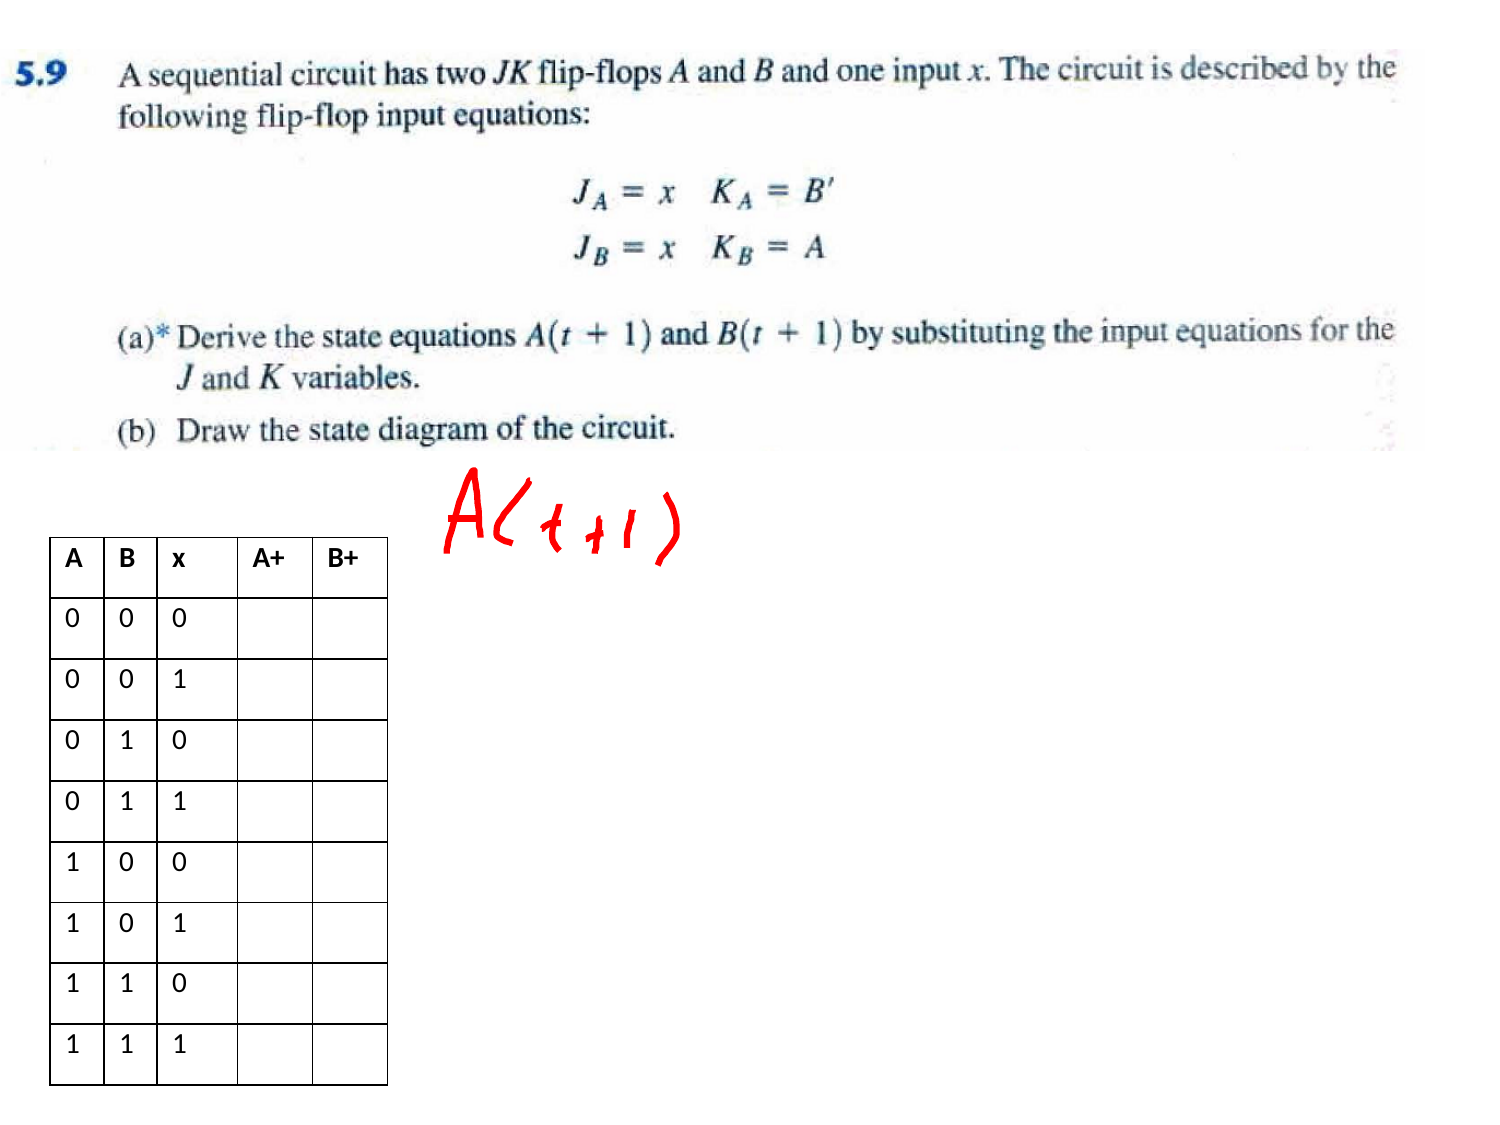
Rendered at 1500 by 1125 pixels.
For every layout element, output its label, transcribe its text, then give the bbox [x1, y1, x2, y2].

table_header B [105, 538, 156, 597]
table_cell [238, 599, 312, 658]
table_cell [313, 721, 387, 780]
table_cell 0 [51, 599, 103, 658]
table_cell 1 [105, 721, 156, 780]
table_cell [238, 660, 312, 719]
table_header x [158, 538, 237, 597]
table_cell [238, 964, 312, 1023]
table_cell 0 [105, 660, 156, 719]
table_cell 1 [158, 660, 237, 719]
table_cell 0 [51, 660, 103, 719]
table_cell 0 [51, 782, 103, 841]
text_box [446, 470, 677, 566]
table_cell [313, 599, 387, 658]
table_cell 0 [105, 599, 156, 658]
table_cell 1 [51, 1025, 103, 1084]
picture [0, 49, 1426, 452]
table_cell 0 [158, 721, 237, 780]
table_header A+ [238, 538, 312, 597]
table_cell [238, 1025, 312, 1084]
table_cell [313, 782, 387, 841]
table_cell 1 [51, 843, 103, 902]
table_cell [313, 964, 387, 1023]
table_cell 0 [105, 903, 156, 962]
table_cell 1 [105, 964, 156, 1023]
table_cell [313, 843, 387, 902]
table_cell [313, 1025, 387, 1084]
table_cell 1 [105, 1025, 156, 1084]
table_cell 1 [158, 782, 237, 841]
table_cell [313, 903, 387, 962]
table_cell [238, 843, 312, 902]
table_cell 1 [51, 903, 103, 962]
table_cell 1 [51, 964, 103, 1023]
table_cell 1 [158, 903, 237, 962]
table_cell 0 [51, 721, 103, 780]
table_cell [238, 782, 312, 841]
table_cell [238, 903, 312, 962]
table_header B+ [313, 538, 387, 597]
table_cell 1 [105, 782, 156, 841]
table_cell 0 [105, 843, 156, 902]
table_cell 0 [158, 599, 237, 658]
table_cell 1 [158, 1025, 237, 1084]
table_cell 0 [158, 964, 237, 1023]
table_header A [51, 538, 103, 597]
table_cell [313, 660, 387, 719]
table_cell [238, 721, 312, 780]
table_cell 0 [158, 843, 237, 902]
